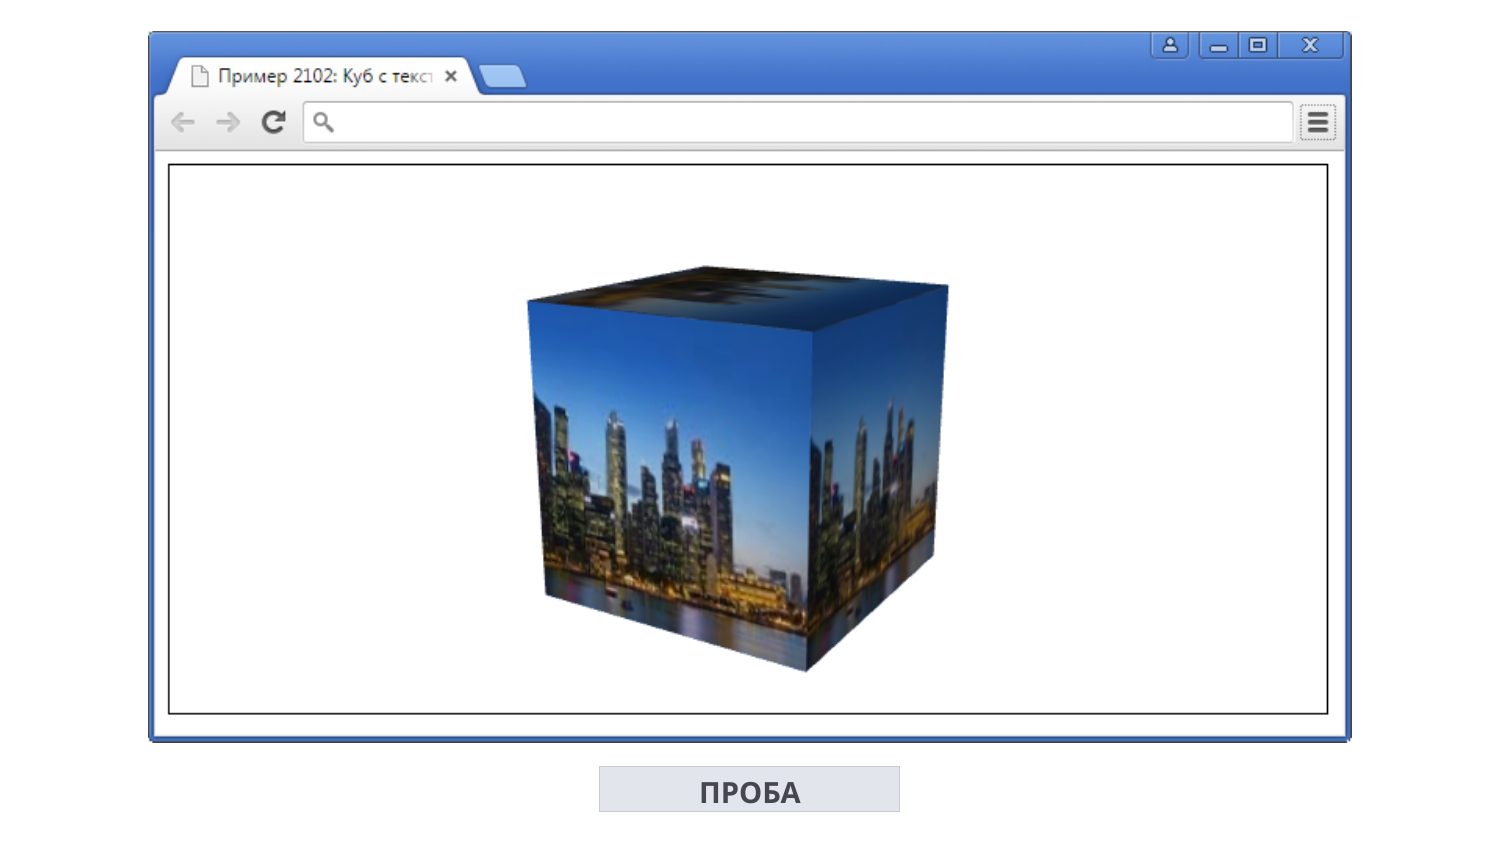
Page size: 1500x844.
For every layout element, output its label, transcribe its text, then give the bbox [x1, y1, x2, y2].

picture [148, 31, 1352, 744]
text_box ПРОБА [599, 766, 900, 812]
